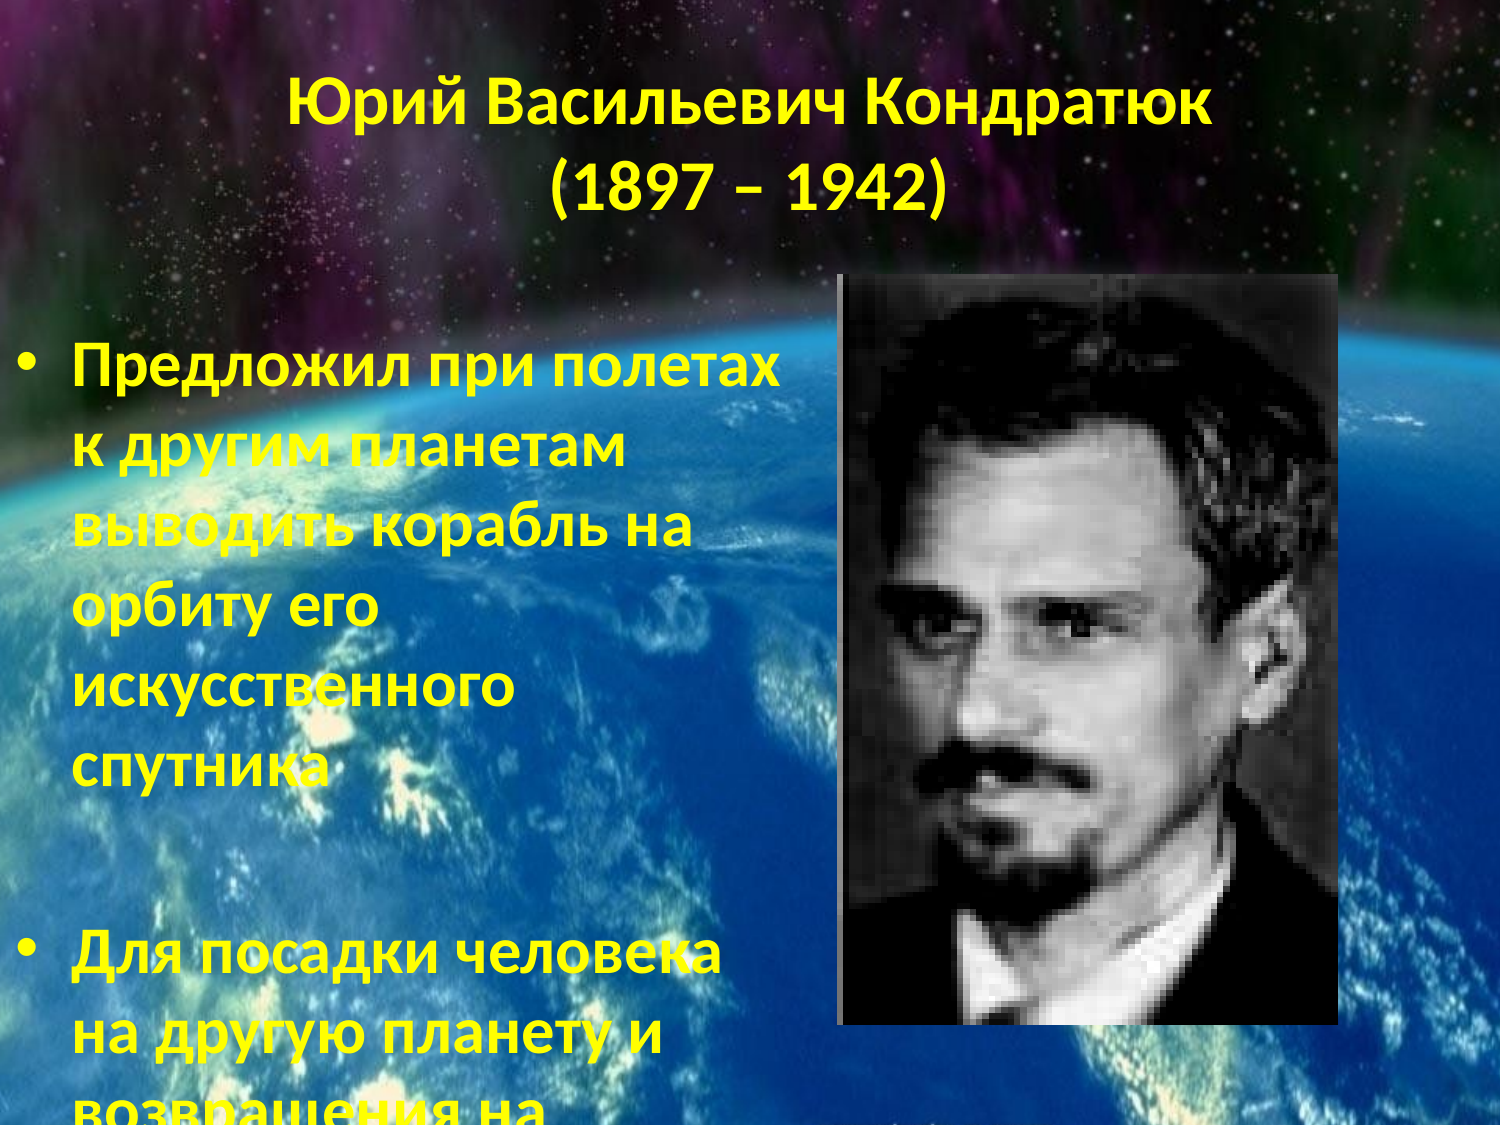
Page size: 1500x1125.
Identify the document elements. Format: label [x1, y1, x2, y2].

picture [0, 0, 1500, 1125]
list [837, 274, 1338, 1026]
